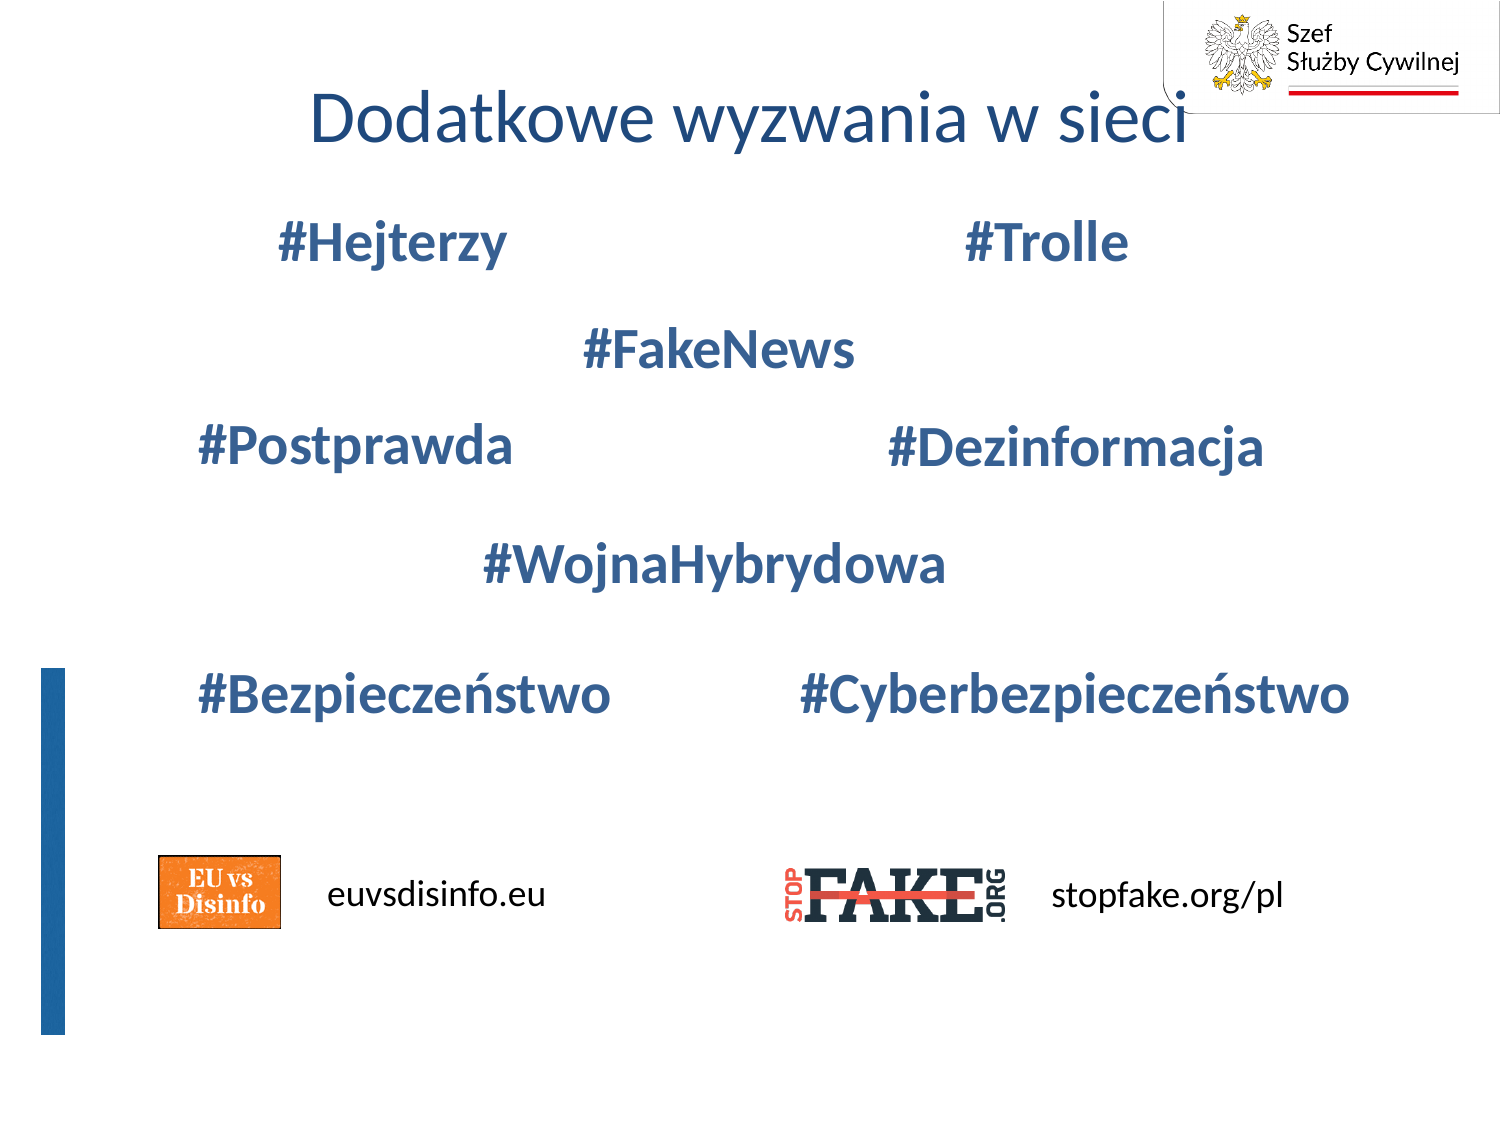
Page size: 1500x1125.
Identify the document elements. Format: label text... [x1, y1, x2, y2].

text_box #Trolle [950, 195, 1329, 290]
picture [158, 855, 281, 929]
text_box #FakeNews [568, 302, 882, 398]
picture [785, 864, 1005, 926]
text_box #Cyberbezpieczeństwo [810, 647, 1411, 764]
text_box #Bezpieczeństwo [183, 647, 810, 764]
title Dodatkowe wyzwania w sieci [100, 60, 1400, 185]
picture [1163, 0, 1500, 114]
text_box #Hejterzy [263, 195, 577, 291]
text_box #Dezinformacja [874, 400, 1298, 491]
text_box #WojnaHybrydowa [468, 517, 977, 634]
text_box #Postprawda [183, 399, 608, 516]
picture [41, 668, 65, 1035]
text_box stopfake.org/pl [1036, 863, 1299, 923]
text_box euvsdisinfo.eu [312, 861, 562, 922]
